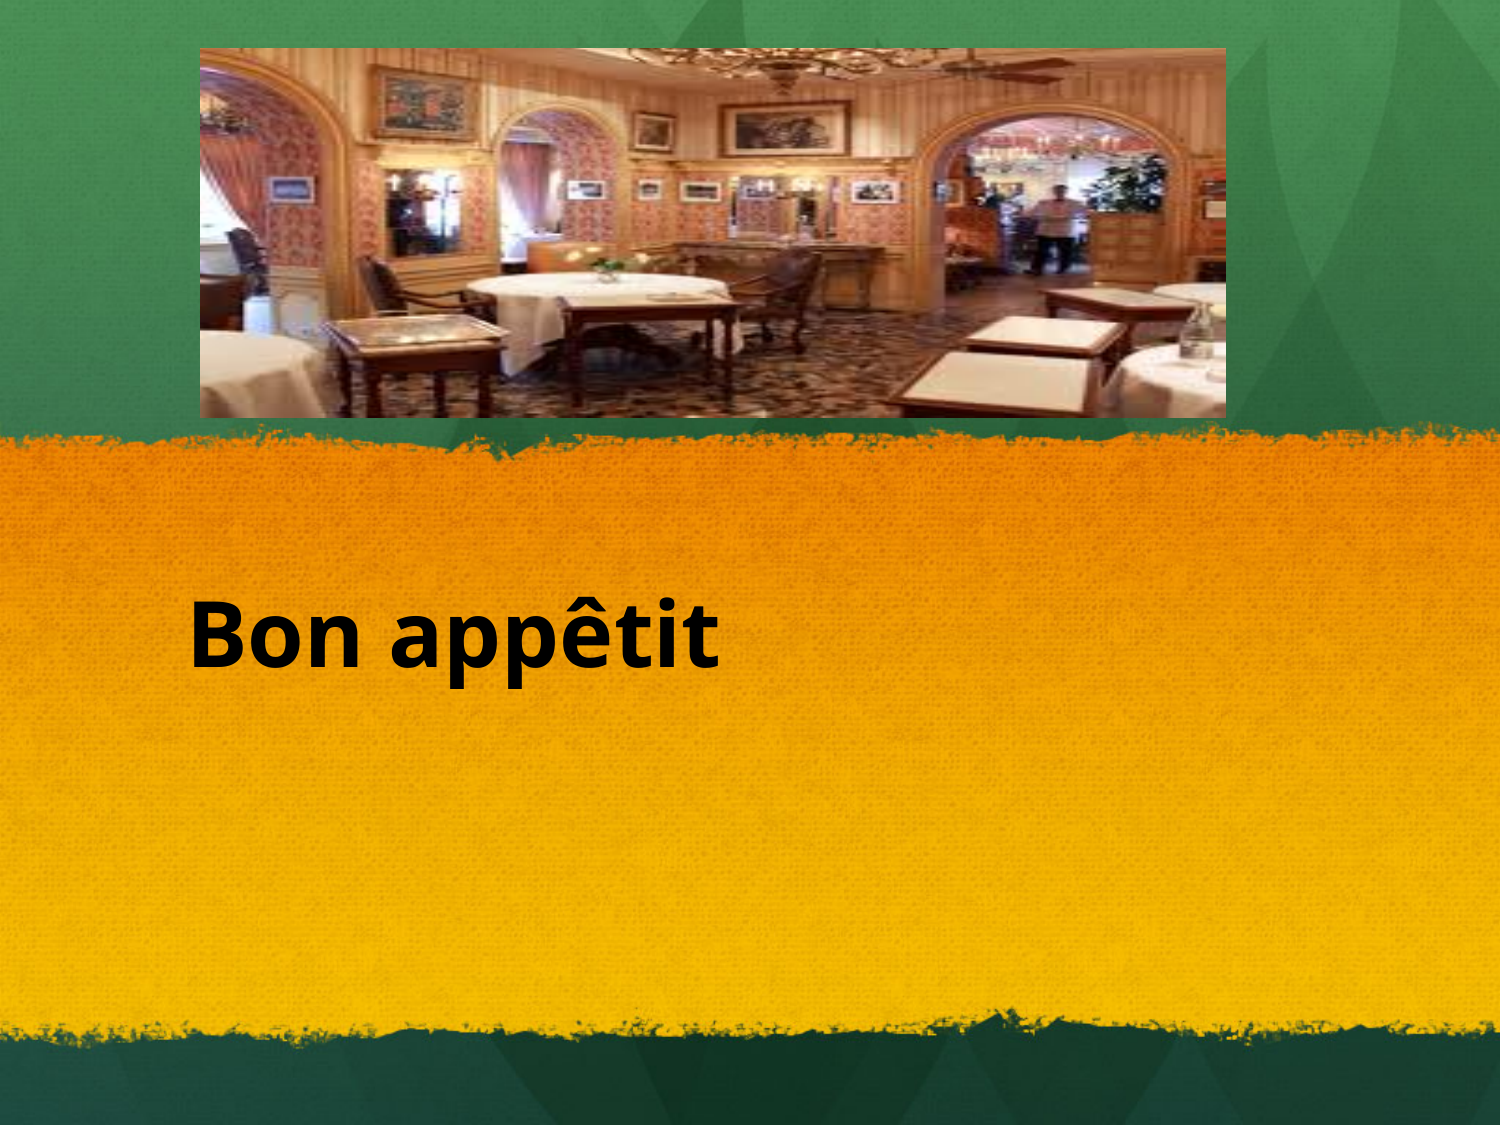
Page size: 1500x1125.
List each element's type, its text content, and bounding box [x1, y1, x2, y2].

picture [0, 0, 1500, 1125]
text_box Bon appêtit [171, 567, 1378, 854]
